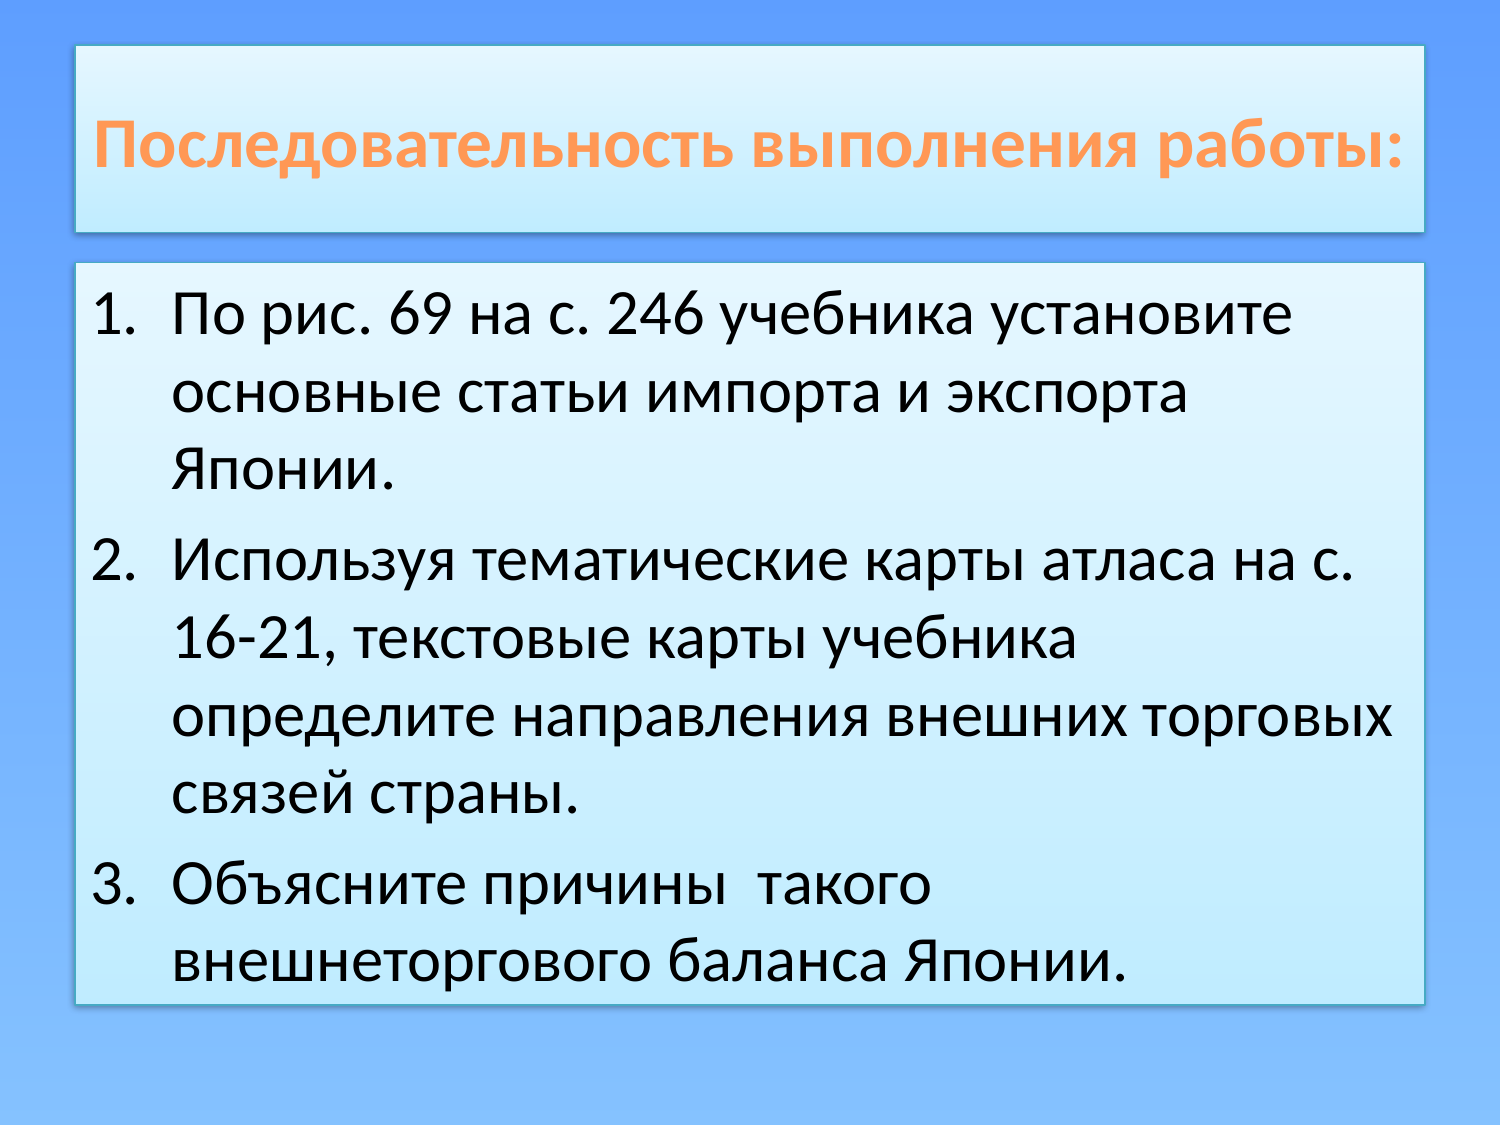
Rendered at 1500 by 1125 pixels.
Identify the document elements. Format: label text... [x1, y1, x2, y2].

title Последовательность выполнения работы: [74, 44, 1426, 233]
list По рис. 69 на с. 246 учебника установите основные статьи импорта и экспорта Японии. Используя тематические карты атласа на с. 16-21, текстовые карты учебника определите направления внешних торговых связей страны. Объясните причины такого внешнеторгового баланса Японии. [74, 262, 1426, 1006]
